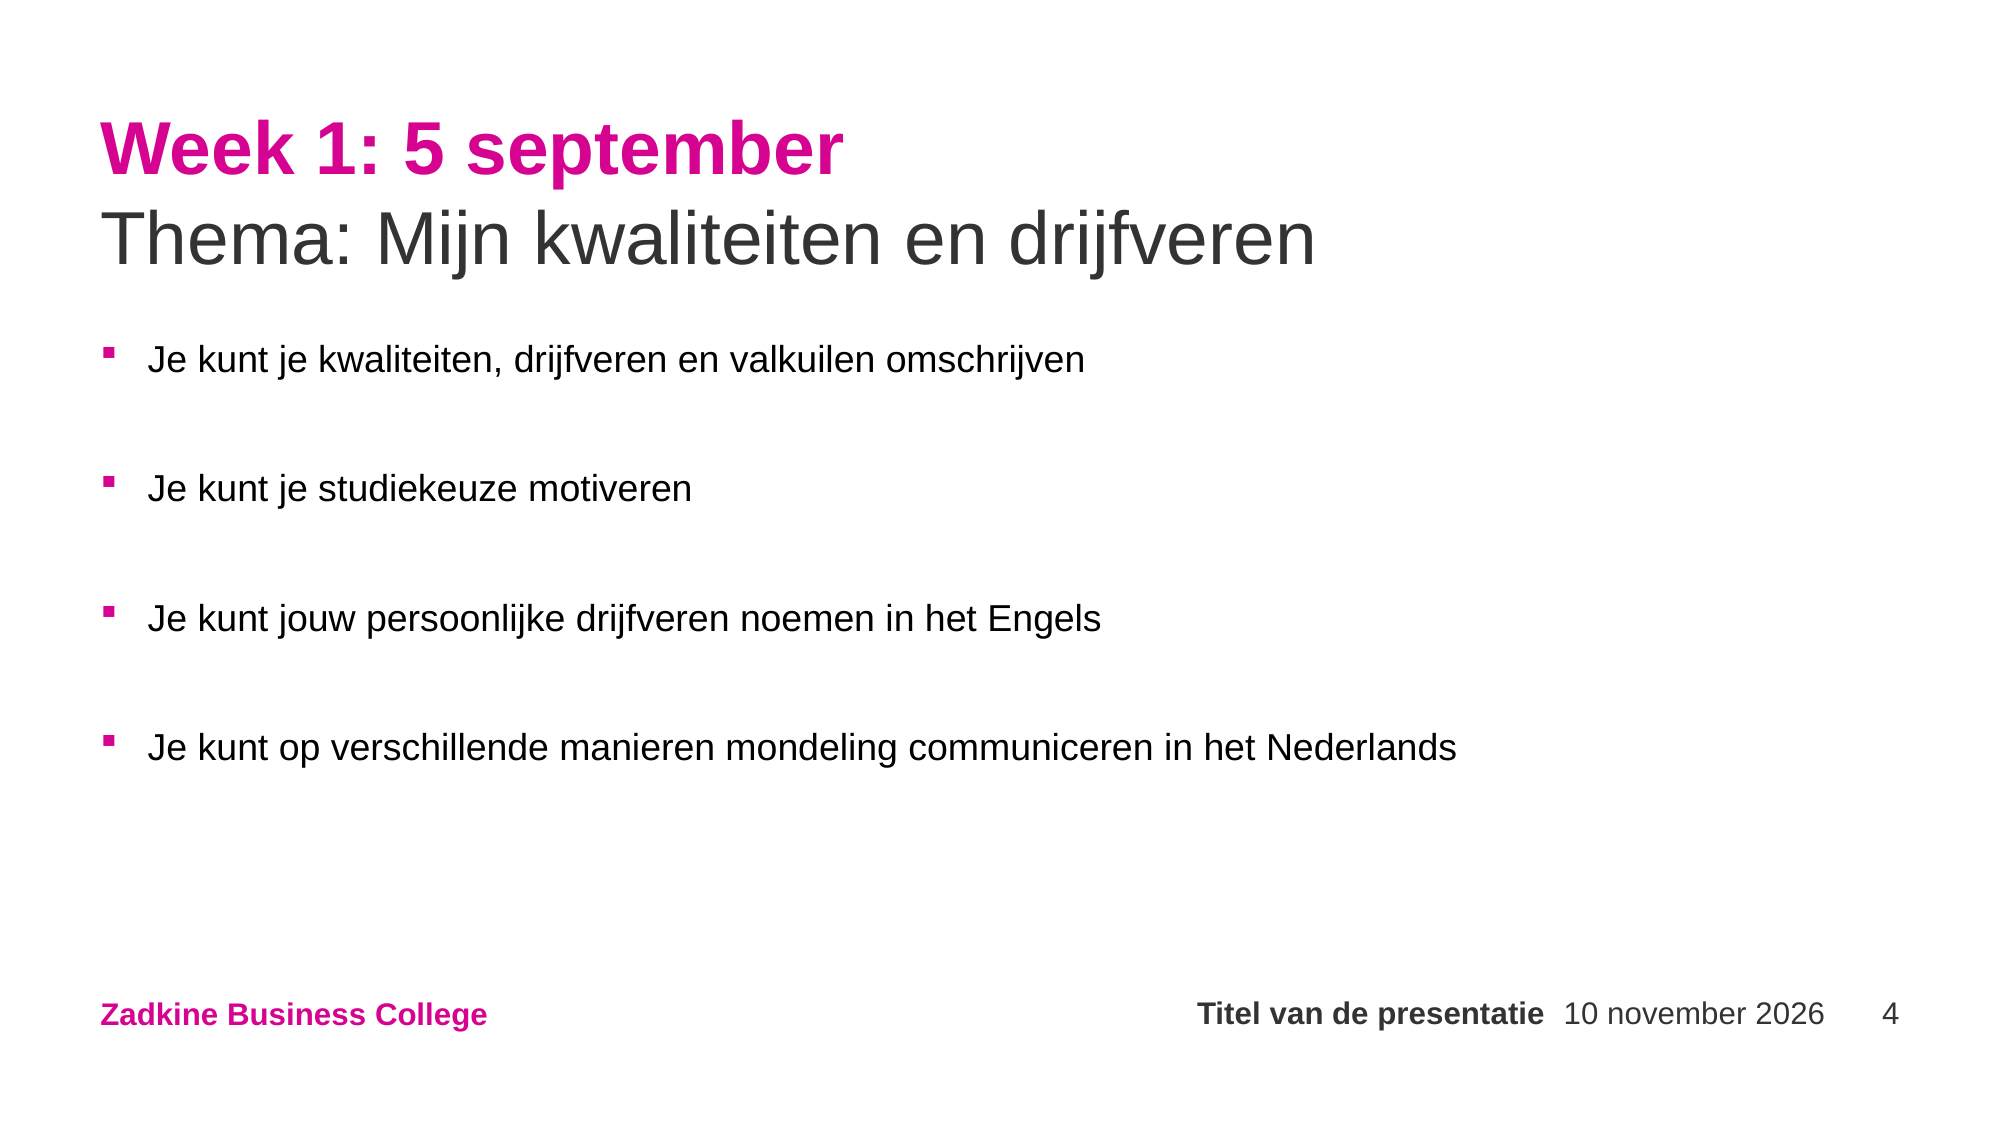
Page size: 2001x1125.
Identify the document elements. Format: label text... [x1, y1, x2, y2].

title Week 1: 5 september [100, 100, 1900, 189]
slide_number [1546, 993, 1825, 1033]
slide_number 4 [1825, 993, 1900, 1033]
footer Titel van de presentatie [870, 993, 1546, 1033]
list Thema: Mijn kwaliteiten en drijfveren [100, 189, 1900, 280]
list Je kunt je kwaliteiten, drijfveren en valkuilen omschrijven Je kunt je studiekeuze motiveren Je kunt jouw persoonlijke drijfveren noemen in het Engels Je kunt op verschillende manieren mondeling communiceren in het Nederlands [100, 331, 1900, 917]
